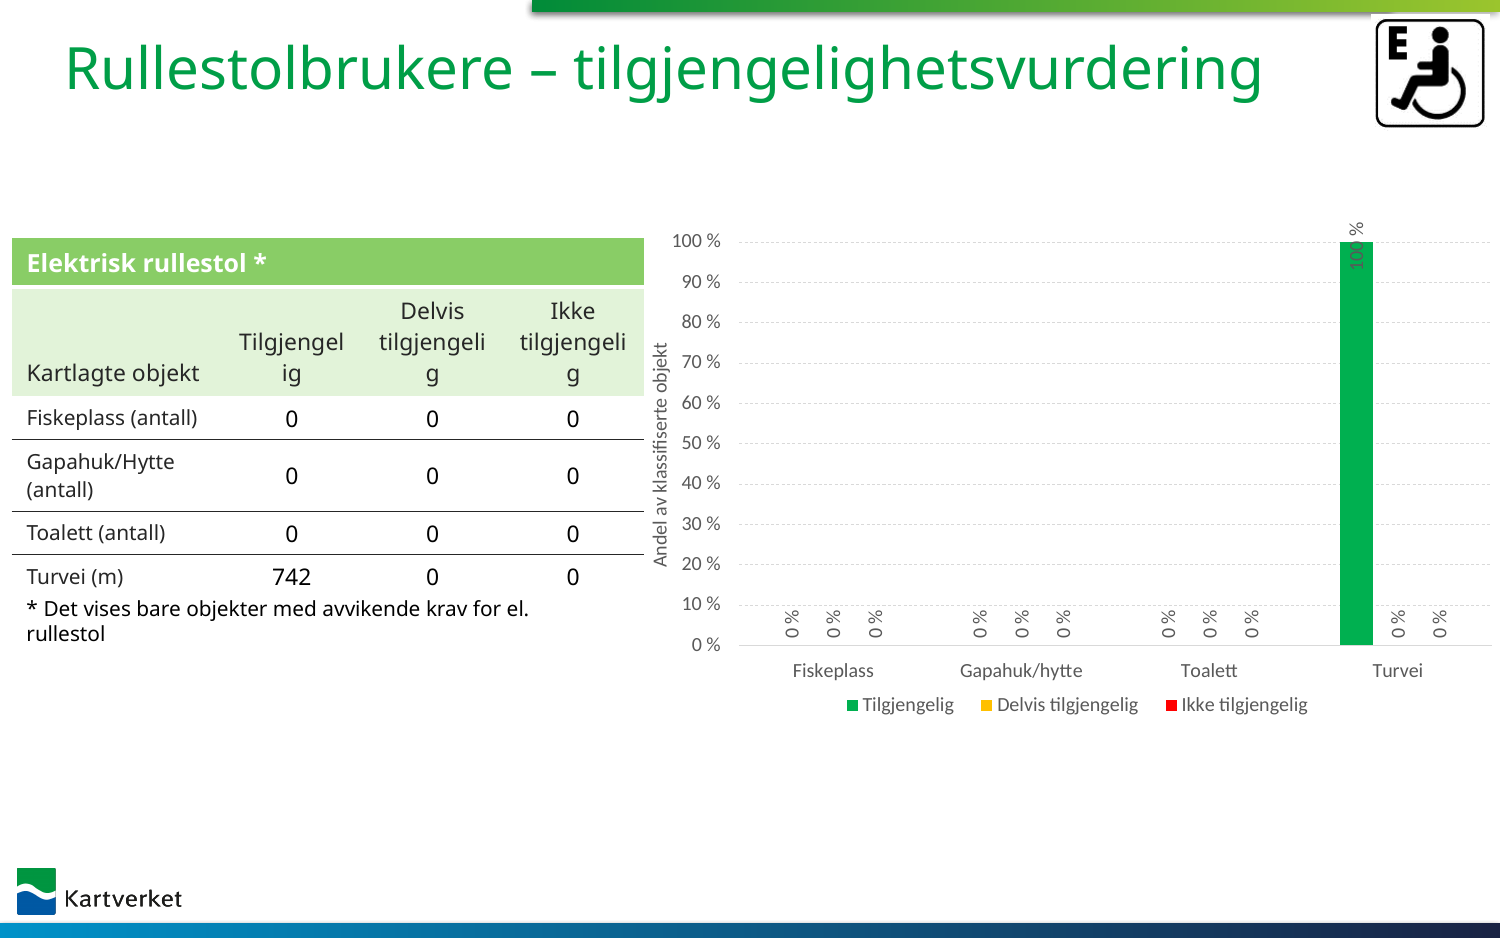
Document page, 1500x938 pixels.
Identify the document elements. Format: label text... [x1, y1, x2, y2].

table_cell 742 [222, 555, 362, 588]
table_cell Delvis tilgjengelig [362, 289, 503, 396]
table_cell 0 [362, 512, 503, 554]
table_cell Tilgjengelig [222, 289, 362, 396]
table_cell Kartlagte objekt [12, 289, 222, 396]
table_cell 0 [503, 396, 638, 439]
table_cell 0 [503, 512, 638, 554]
table_cell 0 [362, 396, 503, 439]
table_cell 0 [362, 555, 503, 588]
table_cell 0 [362, 440, 503, 511]
text_box * Det vises bare objekter med avvikende krav for el. rullestol [11, 588, 597, 653]
text_box Rullestolbrukere – tilgjengelighetsvurdering [49, 12, 1372, 109]
table_cell 0 [222, 440, 362, 511]
table_cell 0 [222, 396, 362, 439]
table_header Elektrisk rullestol * [12, 238, 638, 285]
table_cell Turvei (m) [12, 555, 222, 588]
table_cell Toalett (antall) [12, 512, 222, 554]
table_cell 0 [503, 555, 638, 598]
table_cell Fiskeplass (antall) [12, 396, 222, 439]
picture [643, 218, 1500, 728]
table_cell Ikke tilgjengelig [503, 289, 638, 396]
table_cell 0 [222, 512, 362, 554]
table_cell Gapahuk/Hytte (antall) [12, 440, 222, 511]
table_cell 0 [503, 440, 638, 511]
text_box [1371, 13, 1491, 133]
